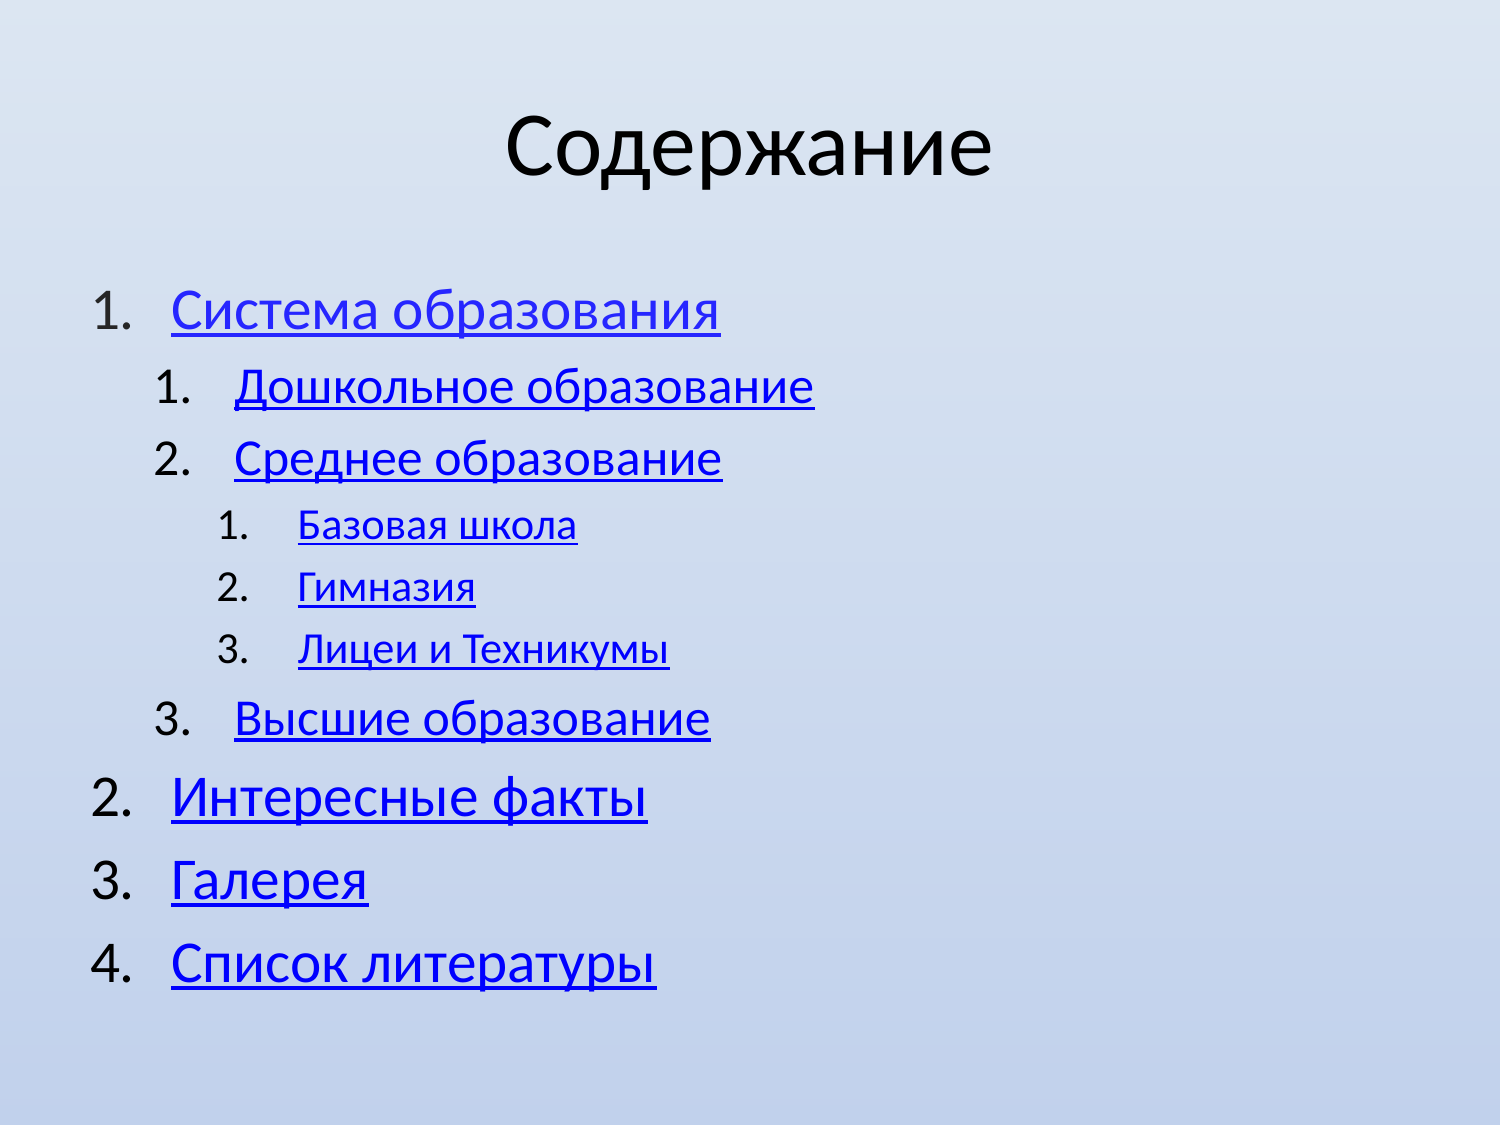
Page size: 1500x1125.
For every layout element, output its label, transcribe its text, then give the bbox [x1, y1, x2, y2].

list Система образования Дошкольное образование Среднее образование Базовая школа Гимназия Лицеи и Техникумы Высшие образование Интересные факты Галерея Список литературы [74, 262, 1426, 1006]
title Содержание [74, 44, 1426, 233]
